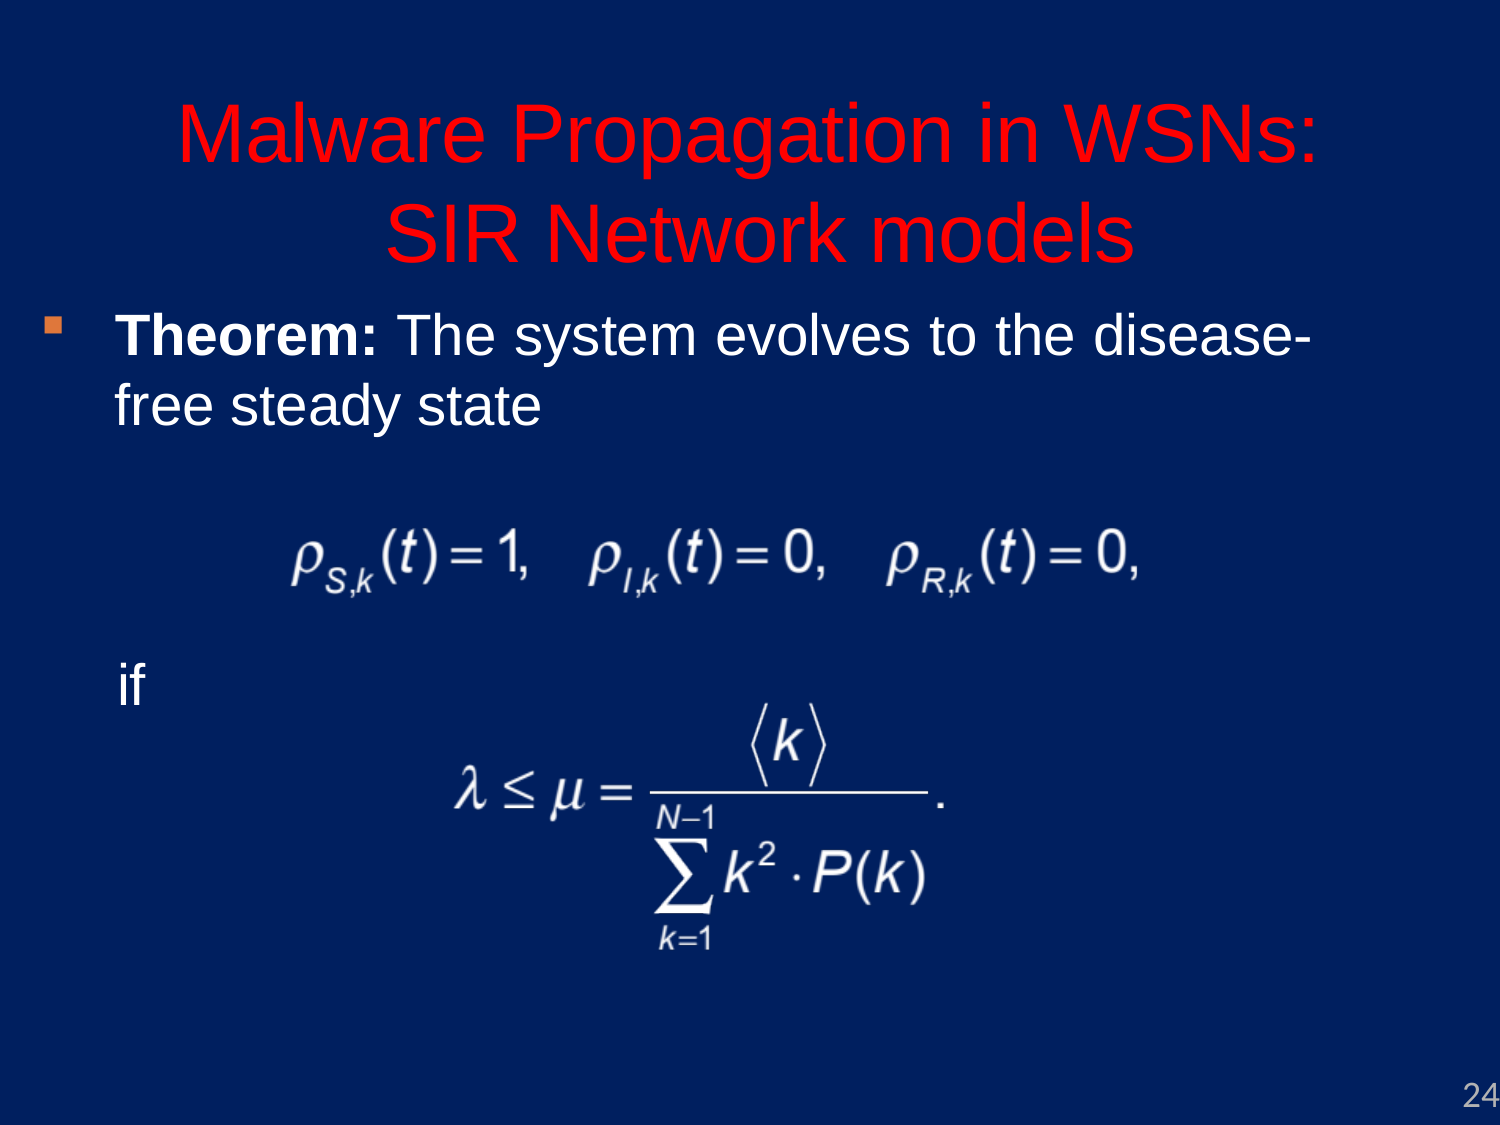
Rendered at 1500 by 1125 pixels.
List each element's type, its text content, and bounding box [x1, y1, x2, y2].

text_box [449, 699, 946, 953]
title Malware Propagation in WSNs: SIR Network models [44, 53, 1456, 279]
slide_number 24 [1437, 1069, 1500, 1125]
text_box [287, 512, 1138, 601]
text_box Theorem: The system evolves to the disease-free steady state if [37, 297, 1313, 718]
